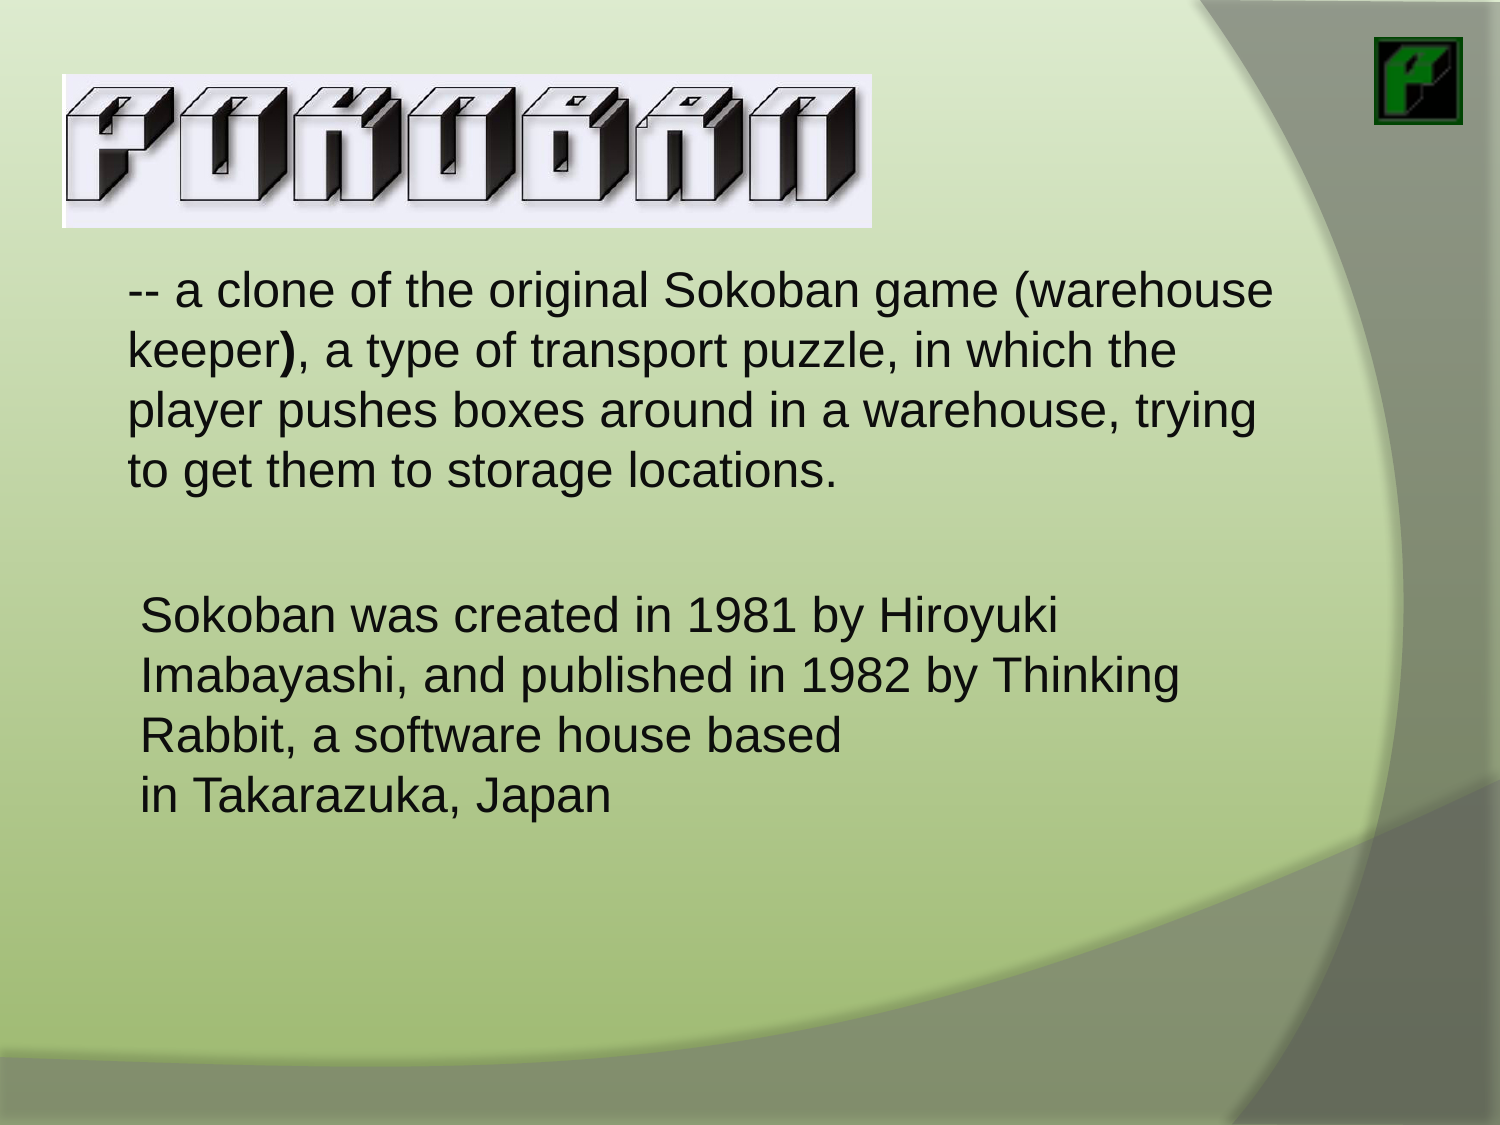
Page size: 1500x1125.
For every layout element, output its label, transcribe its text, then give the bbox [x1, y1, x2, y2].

text_box Sokoban was created in 1981 by Hiroyuki Imabayashi, and published in 1982 by Thinking Rabbit, a software house based in Takarazuka, Japan [124, 574, 1313, 830]
text_box -- a clone of the original Sokoban game (warehouse keeper), a type of transport puzzle, in which the player pushes boxes around in a warehouse, trying to get them to storage locations. [112, 249, 1300, 505]
picture [62, 74, 873, 228]
picture [1374, 37, 1463, 126]
